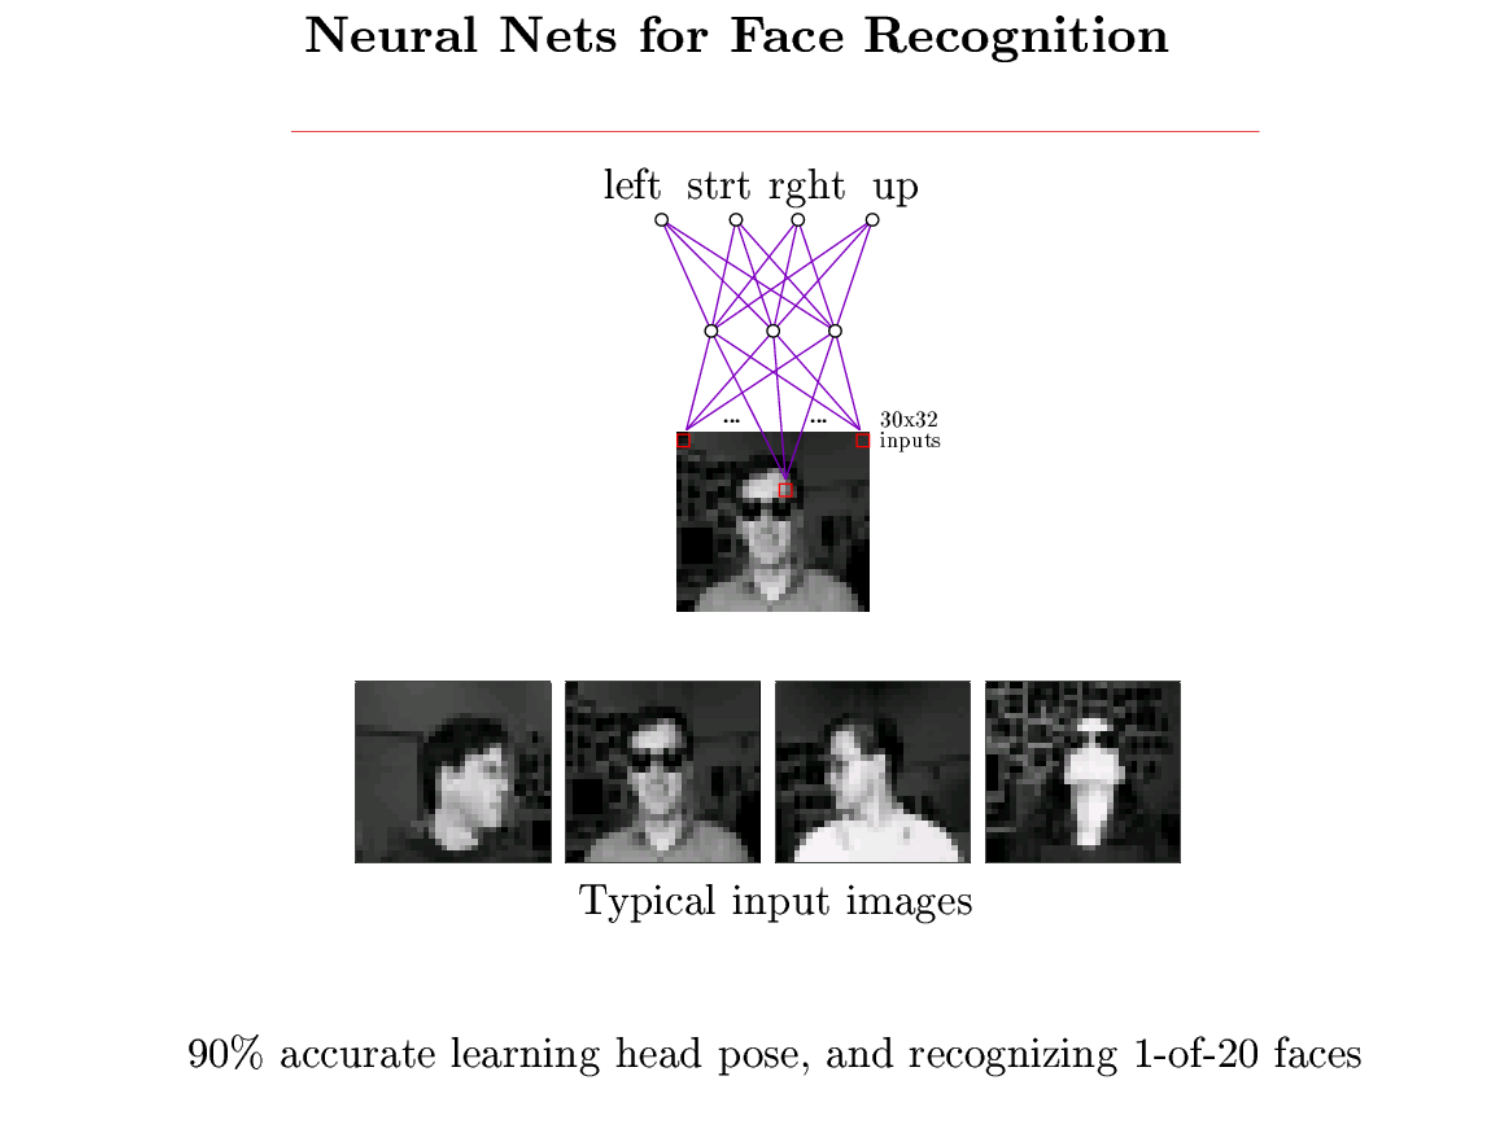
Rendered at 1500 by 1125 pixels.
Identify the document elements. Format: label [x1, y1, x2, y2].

picture [175, 0, 1363, 1088]
